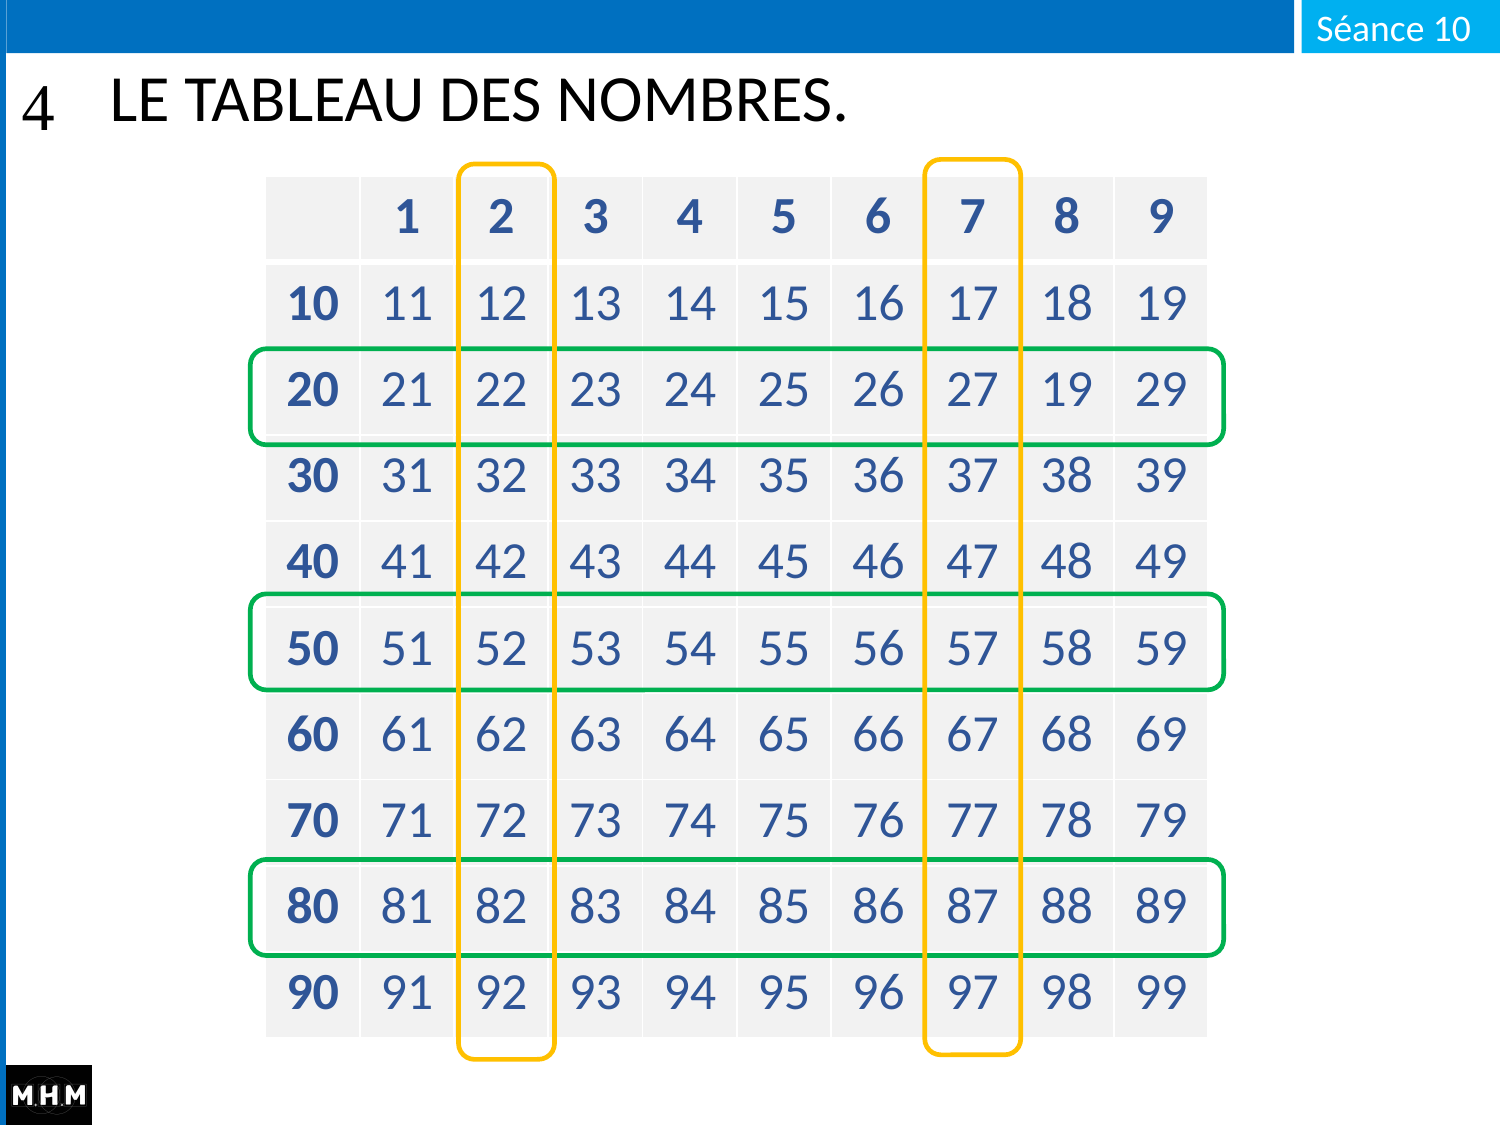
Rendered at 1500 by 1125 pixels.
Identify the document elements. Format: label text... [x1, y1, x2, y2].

title LE TABLEAU DES NOMBRES. [94, 57, 1389, 144]
table_cell 66 [832, 694, 923, 779]
table_cell 14 [643, 265, 736, 347]
table_cell 43 [556, 522, 642, 592]
table_cell 96 [832, 957, 923, 1037]
table_cell 30 [266, 446, 359, 520]
table_cell 35 [738, 446, 830, 520]
table_header 8 [1022, 177, 1113, 259]
table_header 4 [643, 177, 736, 259]
table_cell 65 [738, 694, 830, 779]
table_header 6 [832, 177, 923, 259]
table_cell 61 [361, 694, 453, 779]
table_cell 18 [1022, 265, 1113, 347]
table_cell 99 [1115, 957, 1207, 1037]
text_box [556, 347, 923, 446]
table_cell 15 [738, 265, 830, 347]
table_cell 79 [1115, 780, 1207, 858]
table_cell 40 [266, 522, 359, 592]
table_cell 41 [361, 522, 453, 592]
table_header [266, 177, 359, 259]
table_cell 70 [266, 780, 359, 858]
table_cell 48 [1022, 522, 1113, 592]
picture [6, 1065, 92, 1125]
table_cell 38 [1022, 446, 1113, 520]
table_cell 78 [1022, 780, 1113, 858]
table_cell 39 [1115, 446, 1207, 520]
table_cell 95 [738, 957, 830, 1037]
table_cell 36 [832, 446, 923, 520]
table_cell 46 [832, 522, 923, 592]
table_cell 94 [643, 957, 736, 1037]
table_cell 69 [1115, 694, 1207, 779]
table_cell 90 [266, 957, 359, 1037]
text_box [1022, 592, 1225, 691]
table_cell 16 [832, 265, 923, 347]
text_box [249, 592, 457, 691]
table_header 9 [1115, 177, 1207, 259]
text_box [1022, 858, 1225, 957]
table_cell 75 [738, 780, 830, 858]
text_box [457, 162, 556, 1061]
table_header 3 [556, 177, 642, 259]
table_cell 73 [556, 780, 642, 858]
table_cell 74 [643, 780, 736, 858]
table_cell 19 [1115, 265, 1207, 347]
text_box [556, 858, 923, 957]
table_cell 60 [266, 694, 359, 779]
text_box [923, 158, 1022, 1056]
table_cell 45 [738, 522, 830, 592]
text_box [249, 858, 457, 957]
text_box [1022, 347, 1225, 446]
table_cell 34 [643, 446, 736, 520]
table_header 5 [738, 177, 830, 259]
table_cell 11 [361, 265, 453, 347]
text_box [249, 347, 457, 446]
table_cell 44 [643, 522, 736, 592]
table_cell 71 [361, 780, 453, 858]
table_cell 63 [556, 694, 642, 779]
table_cell 68 [1022, 694, 1113, 779]
table_cell 64 [643, 694, 736, 779]
table_cell 33 [556, 446, 642, 520]
table_cell 93 [556, 957, 642, 1037]
table_cell 31 [361, 446, 453, 520]
table_cell 76 [832, 780, 923, 858]
table_cell 13 [556, 265, 642, 347]
table_cell 91 [361, 957, 453, 1037]
table_cell 98 [1022, 957, 1113, 1037]
table_cell 49 [1115, 522, 1207, 592]
table_cell 10 [266, 265, 359, 347]
table_header 1 [361, 177, 453, 259]
text_box [556, 592, 923, 691]
